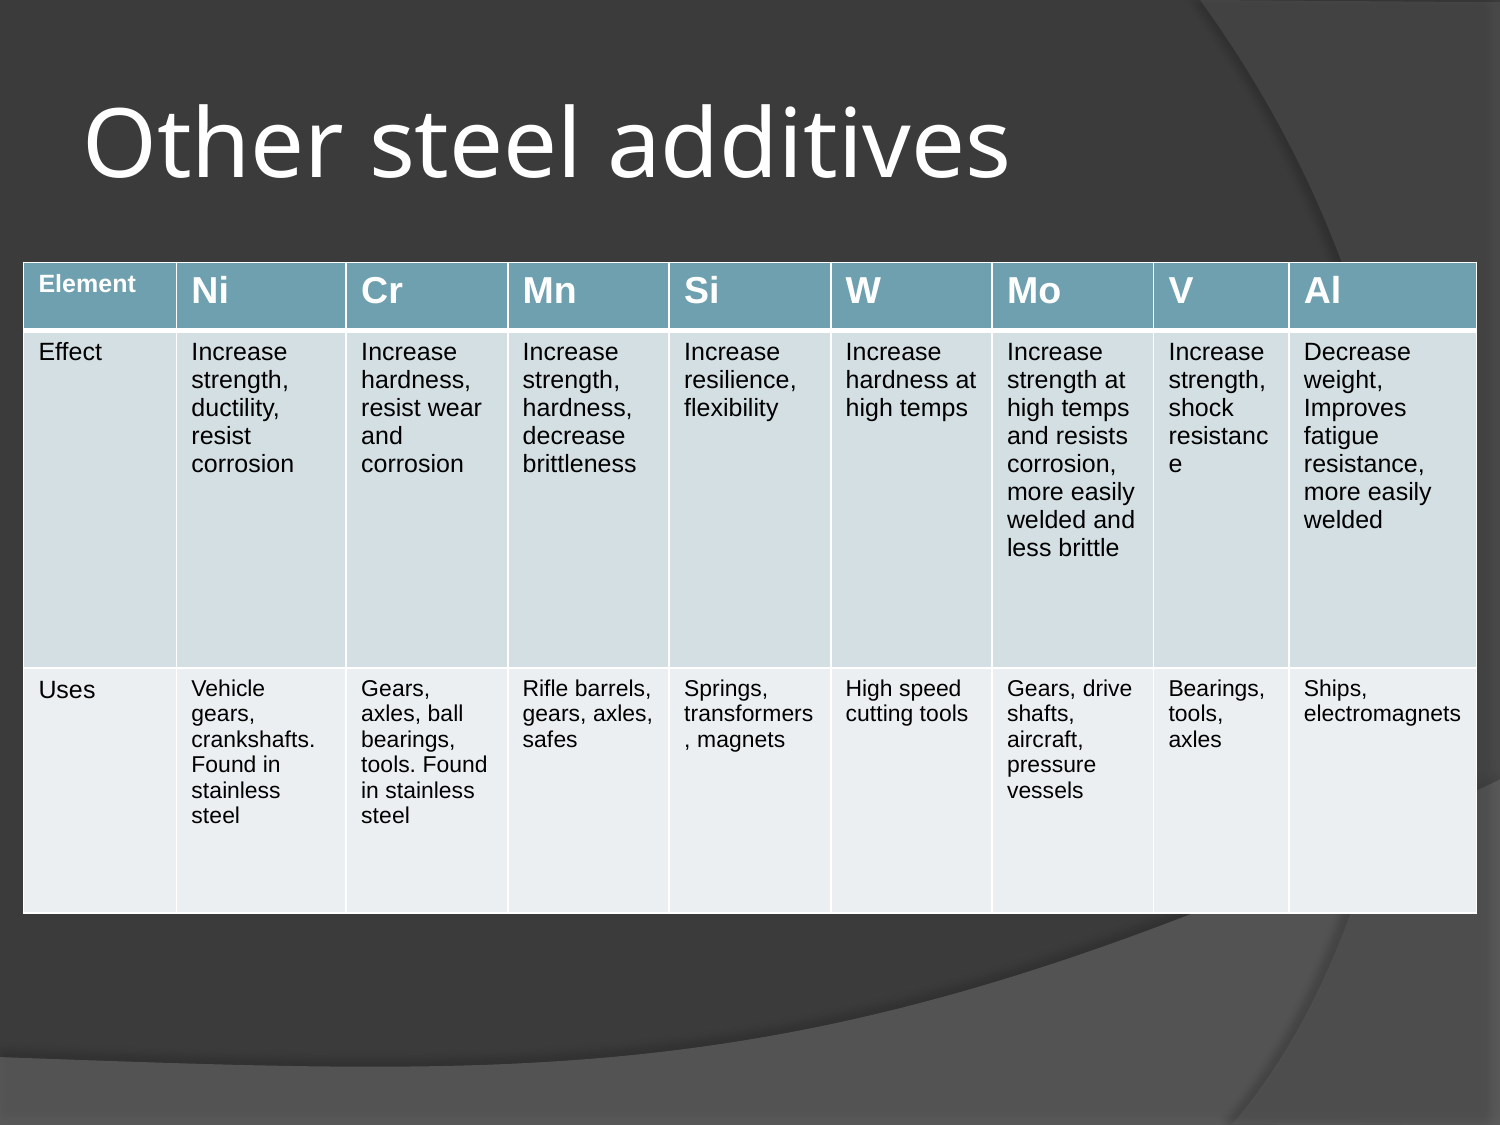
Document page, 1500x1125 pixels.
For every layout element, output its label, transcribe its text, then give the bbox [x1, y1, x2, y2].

table_cell Increase strength at high temps and resists corrosion, more easily welded and less brittle [993, 333, 1153, 667]
table_header Ni [177, 263, 345, 328]
table_header Si [670, 263, 830, 328]
table_cell Increase strength, ductility, resist corrosion [177, 333, 345, 667]
table_cell Rifle barrels, gears, axles, safes [509, 669, 668, 912]
table_header Al [1290, 263, 1476, 328]
table_cell Gears, drive shafts, aircraft, pressure vessels [993, 669, 1153, 912]
table_cell Ships, electromagnets [1290, 669, 1476, 912]
table_header Element [24, 263, 176, 328]
table_cell Increase resilience, flexibility [670, 333, 830, 667]
table_cell Gears, axles, ball bearings, tools. Found in stainless steel [347, 669, 507, 912]
table_cell High speed cutting tools [832, 669, 991, 912]
table_header W [832, 263, 991, 328]
table_cell Bearings, tools, axles [1154, 669, 1288, 912]
table_cell Vehicle gears, crankshafts. Found in stainless steel [177, 669, 345, 912]
table_header V [1154, 263, 1288, 328]
table_cell Uses [24, 669, 176, 912]
table_cell Decrease weight, Improves fatigue resistance, more easily welded [1290, 333, 1476, 667]
table_header Mo [993, 263, 1153, 328]
table_cell Springs, transformers, magnets [670, 669, 830, 912]
table_cell Increase hardness at high temps [832, 333, 991, 667]
table_cell Increase strength, hardness, decrease brittleness [509, 333, 668, 667]
table_header Mn [509, 263, 668, 328]
table_cell Increase hardness, resist wear and corrosion [347, 333, 507, 667]
table_header Cr [347, 263, 507, 328]
table_cell Increase strength, shock resistance [1154, 333, 1288, 667]
table_cell Effect [24, 333, 176, 667]
title Other steel additives [75, 45, 1300, 233]
